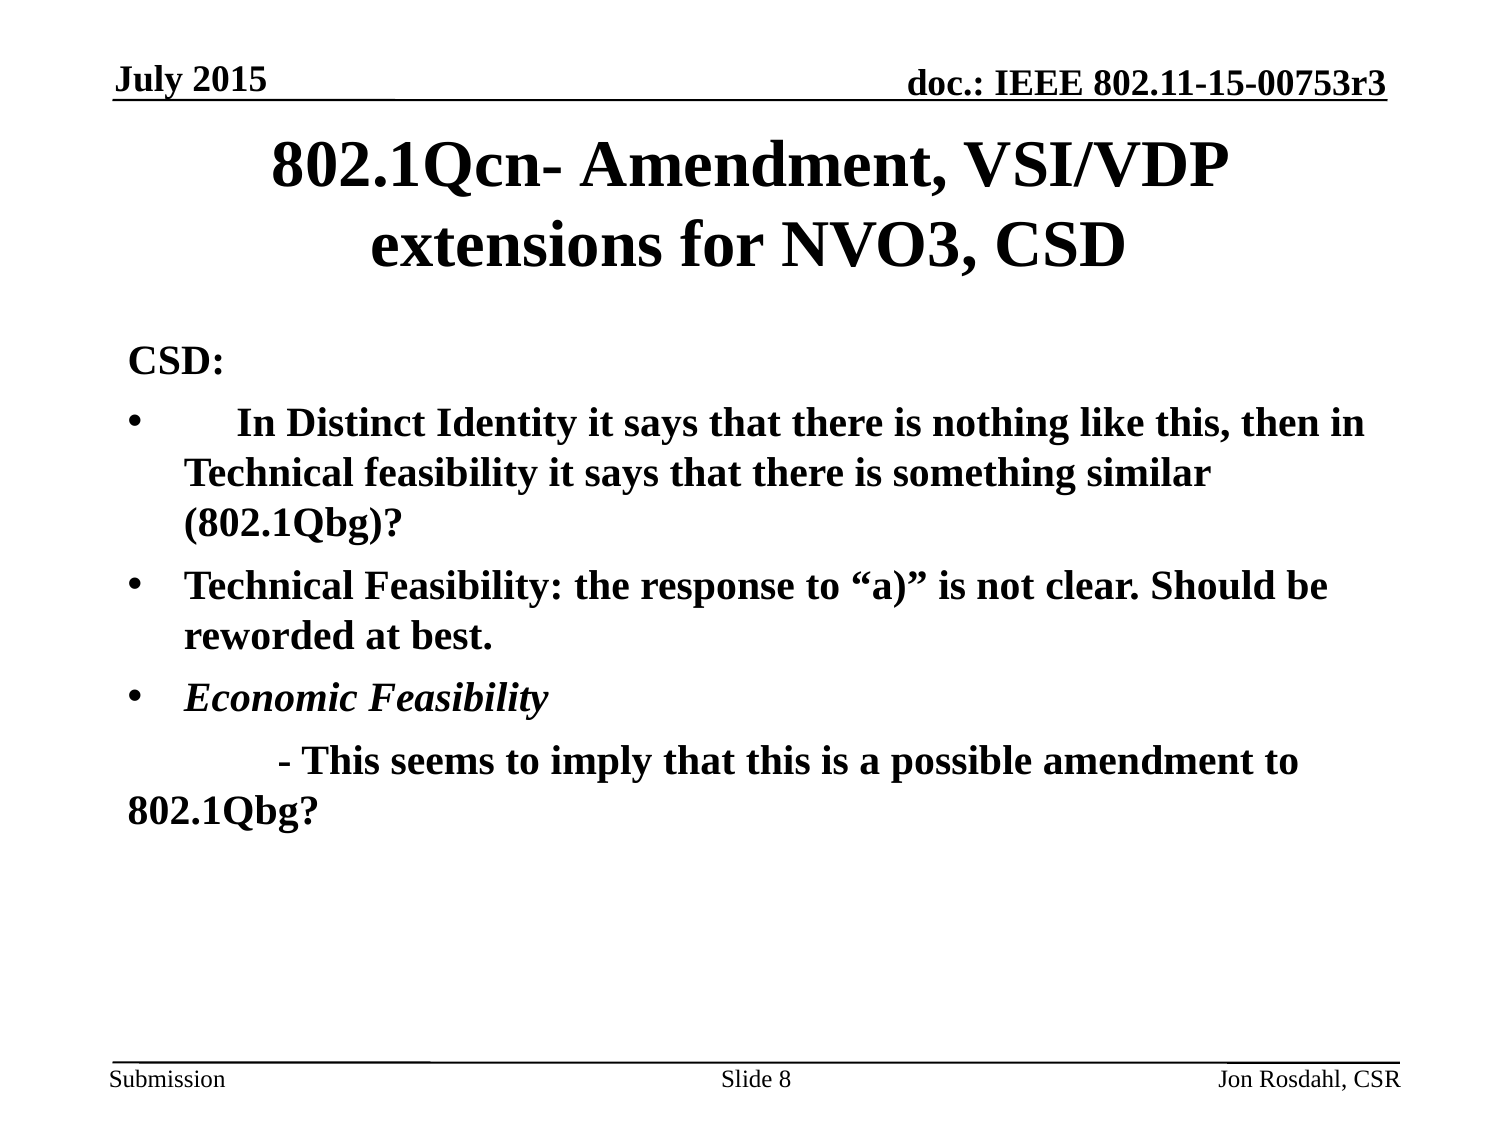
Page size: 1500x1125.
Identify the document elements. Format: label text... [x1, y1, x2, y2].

list CSD: In Distinct Identity it says that there is nothing like this, then in Technical feasibility it says that there is something similar (802.1Qbg)? Technical Feasibility: the response to “a)” is not clear. Should be reworded at best. Economic Feasibility - This seems to imply that this is a possible amendment to 802.1Qbg? [112, 324, 1388, 1000]
title 802.1Qcn- Amendment, VSI/VDP extensions for NVO3, CSD [112, 112, 1388, 288]
footer Jon Rosdahl, CSR [878, 1061, 1402, 1093]
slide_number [114, 54, 423, 100]
slide_number Slide 8 [712, 1061, 800, 1123]
